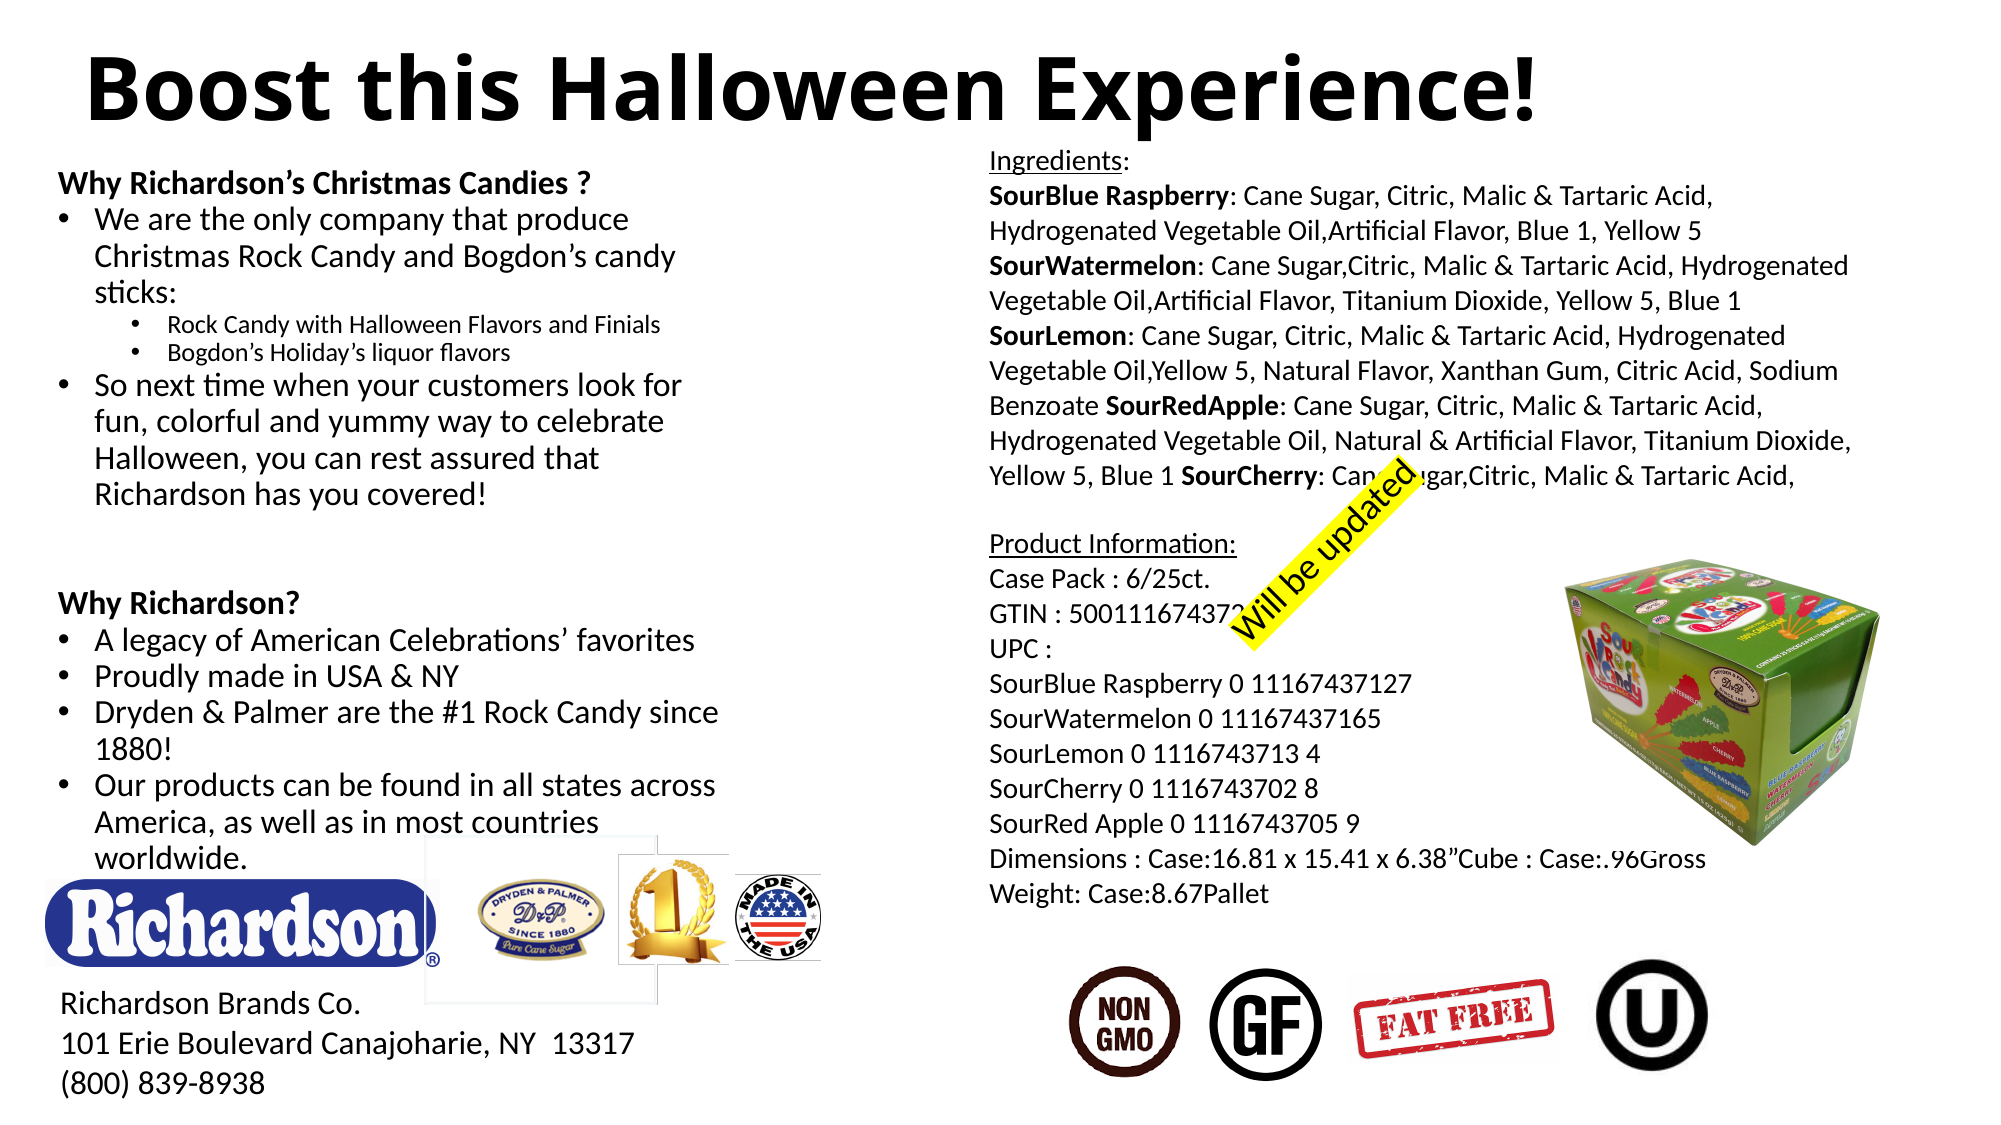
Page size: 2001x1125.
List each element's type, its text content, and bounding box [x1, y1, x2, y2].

picture [1560, 555, 1884, 851]
title Boost this Halloween Experience! [68, 29, 1932, 155]
list Why Richardson’s Christmas Candies ? We are the only company that produce Christmas Rock Candy and Bogdon’s candy sticks: Rock Candy with Halloween Flavors and Finials Bogdon’s Holiday’s liquor flavors So next time when your customers look for fun, colorful and yummy way to celebrate Halloween, you can rest assured that Richardson has you covered! Why Richardson? A legacy of American Celebrations’ favorites Proudly made in USA & NY Dryden & Palmer are the #1 Rock Candy since 1880! Our products can be found in all states across America, as well as in most countries worldwide. [42, 150, 747, 898]
picture [1346, 941, 1744, 1076]
picture [1039, 960, 1323, 1082]
text_box Product Information: Case Pack : 6/25ct. GTIN : 50011167437207 UPC : SourBlue Raspberry 0 11167437127 SourWatermelon 0 11167437165 SourLemon 0 1116743713 4 SourCherry 0 1116743702 8 SourRed Apple 0 1116743705 9 Dimensions : Case:16.81 x 15.41 x 6.38”Cube : Case:.96Gross Weight: Case:8.67Pallet [974, 517, 1975, 917]
picture [45, 835, 821, 1006]
text_box Richardson Brands Co. 101 Erie Boulevard Canajoharie, NY 13317 (800) 839-8938 [45, 973, 1005, 1109]
text_box Ingredients: SourBlue Raspberry: Cane Sugar, Citric, Malic & Tartaric Acid, Hydrogenated Vegetable Oil,Artificial Flavor, Blue 1, Yellow 5 SourWatermelon: Cane Sugar,Citric, Malic & Tartaric Acid, Hydrogenated Vegetable Oil,Artificial Flavor, Titanium Dioxide, Yellow 5, Blue 1 SourLemon: Cane Sugar, Citric, Malic & Tartaric Acid, Hydrogenated Vegetable Oil,Yellow 5, Natural Flavor, Xanthan Gum, Citric Acid, Sodium Benzoate SourRedApple: Cane Sugar, Citric, Malic & Tartaric Acid, Hydrogenated Vegetable Oil, Natural & Artificial Flavor, Titanium Dioxide, Yellow 5, Blue 1 SourCherry: Cane Sugar,Citric, Malic & Tartaric Acid, [974, 134, 1884, 499]
text_box Will be updated [1205, 431, 1440, 666]
